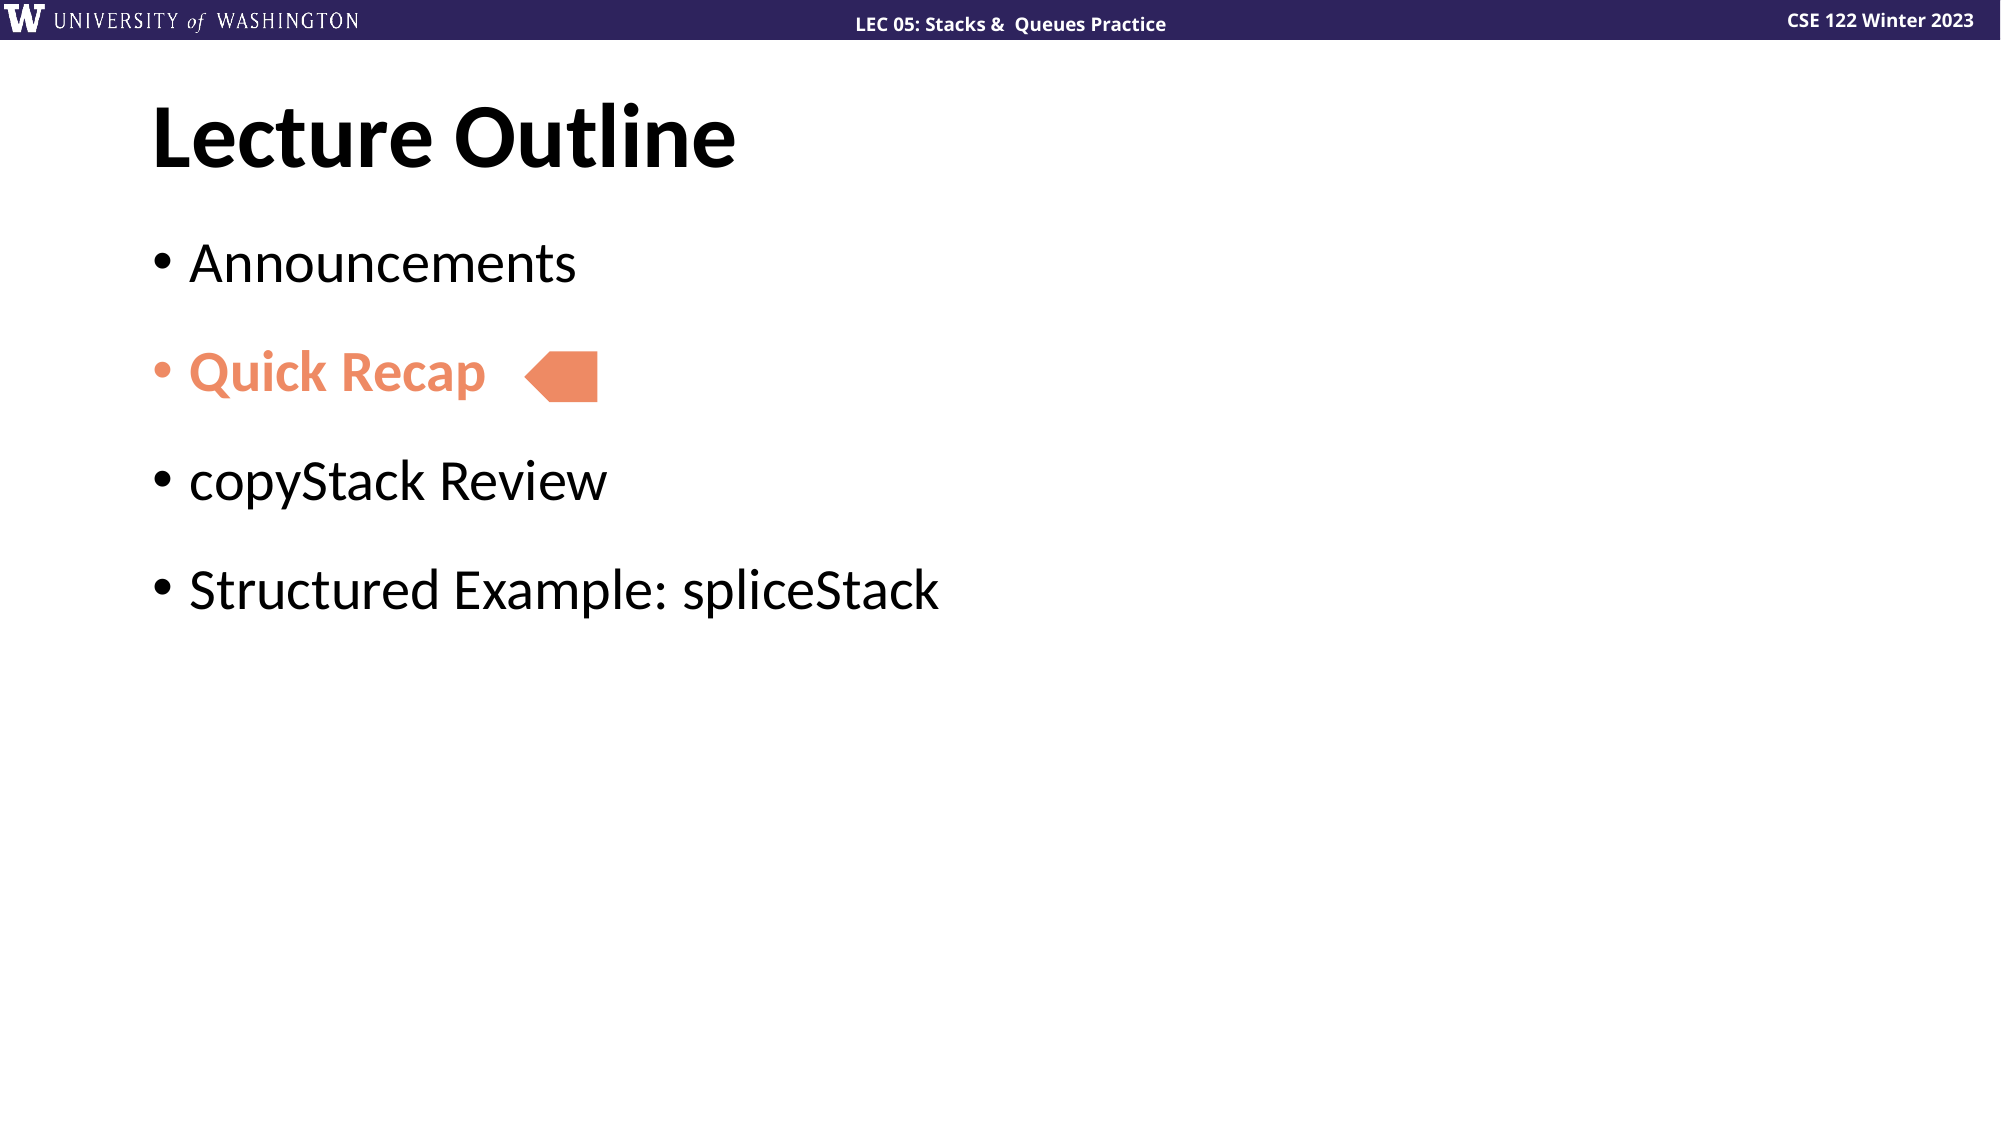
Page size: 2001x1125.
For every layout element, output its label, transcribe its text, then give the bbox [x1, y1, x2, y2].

picture [4, 4, 358, 33]
list Announcements Quick Recap copyStack Review Structured Example: spliceStack [137, 224, 1863, 1014]
text_box [522, 350, 599, 404]
title Lecture Outline [137, 74, 1863, 200]
